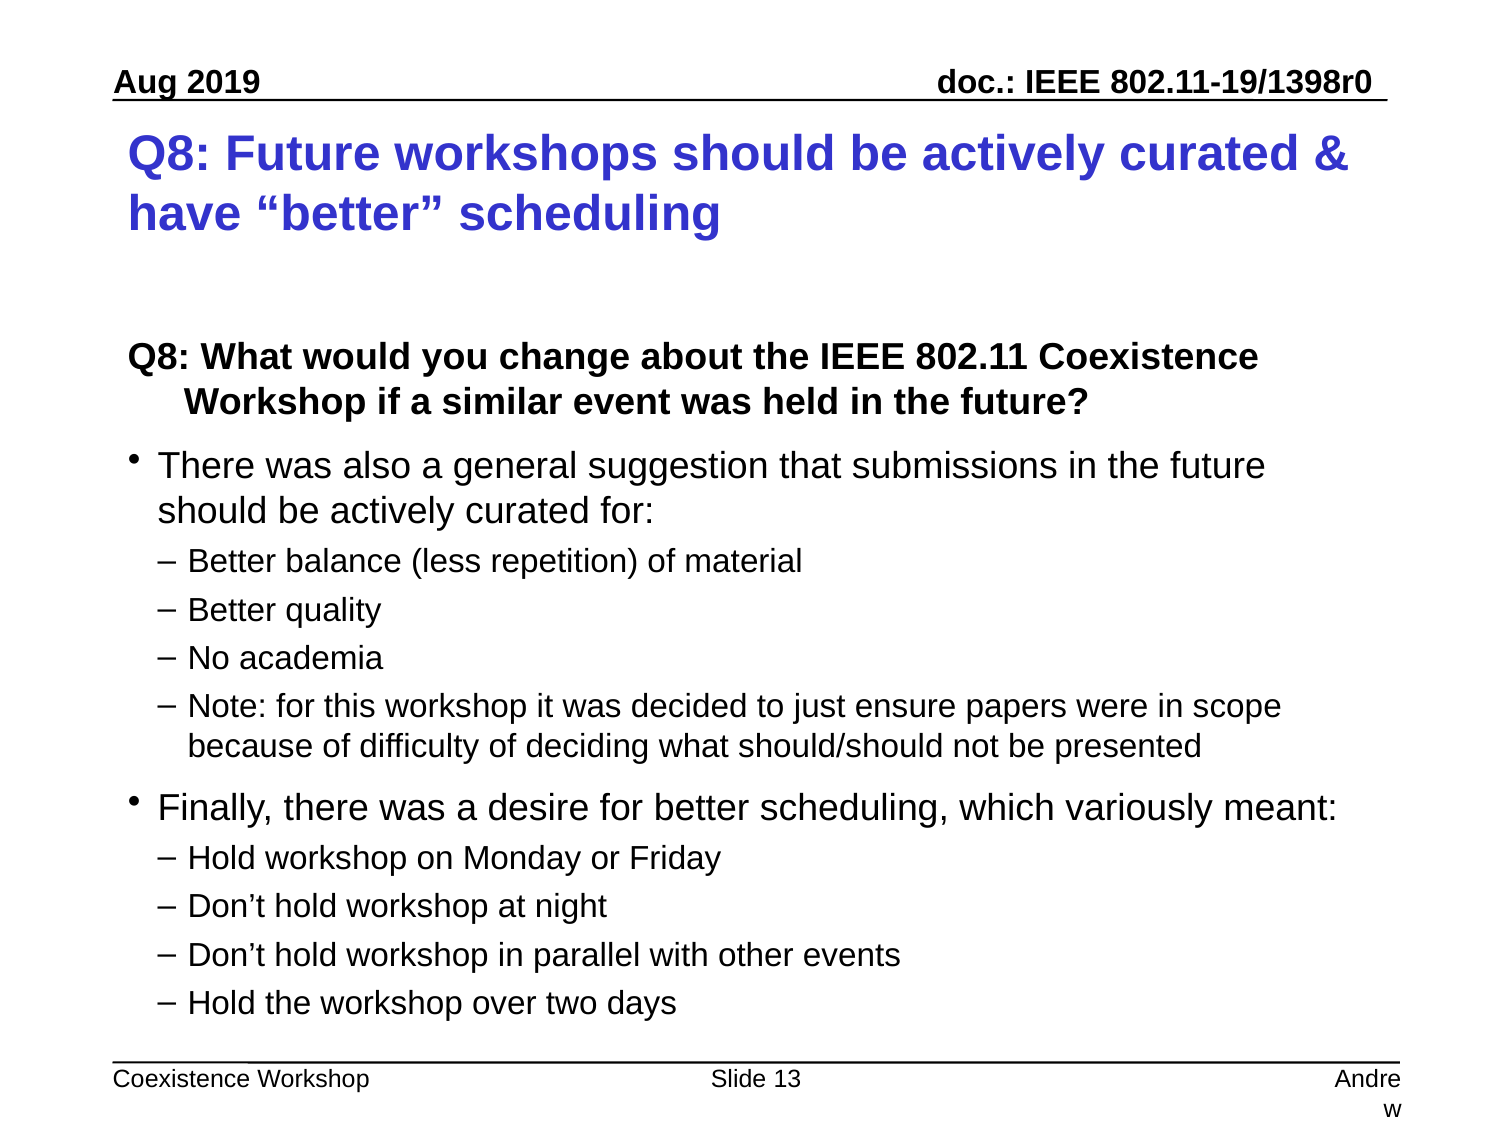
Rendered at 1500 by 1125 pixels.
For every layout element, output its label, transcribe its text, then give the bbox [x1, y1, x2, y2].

slide_number Slide 13 [709, 1061, 803, 1093]
title Q8: Future workshops should be actively curated & have “better” scheduling [112, 112, 1388, 288]
footer Andrew Myles, Cisco [1320, 1061, 1402, 1093]
list Q8: What would you change about the IEEE 802.11 Coexistence Workshop if a similar event was held in the future? There was also a general suggestion that submissions in the future should be actively curated for: Better balance (less repetition) of material Better quality No academia Note: for this workshop it was decided to just ensure papers were in scope because of difficulty of deciding what should/should not be presented Finally, there was a desire for better scheduling, which variously meant: Hold workshop on Monday or Friday Don’t hold workshop at night Don’t hold workshop in parallel with other events Hold the workshop over two days [112, 324, 1388, 1000]
